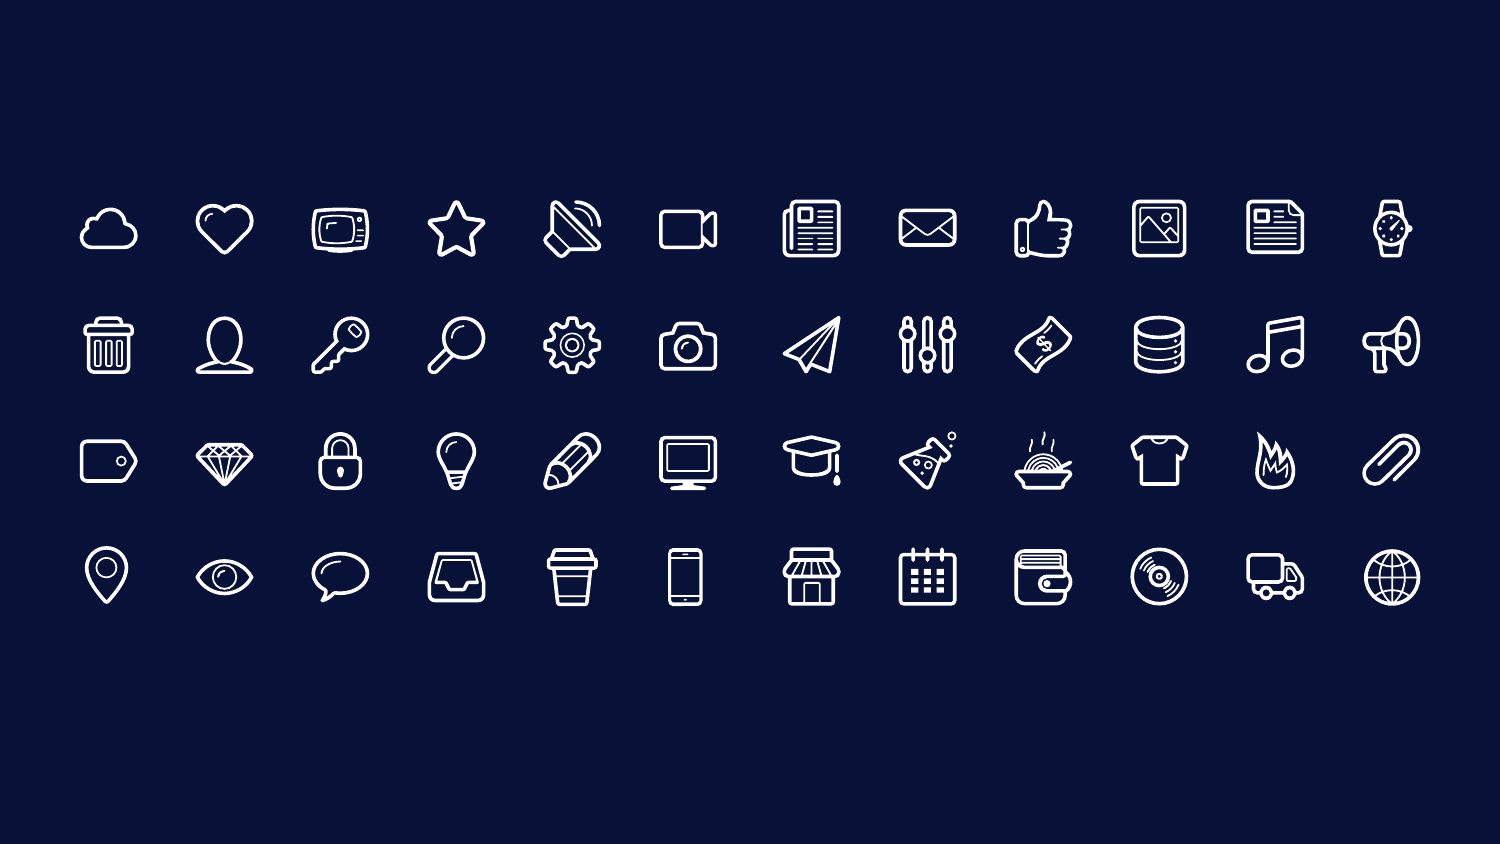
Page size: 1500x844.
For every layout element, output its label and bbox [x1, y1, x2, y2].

text_box [318, 432, 363, 491]
text_box [947, 431, 957, 441]
text_box [1133, 315, 1185, 374]
text_box [898, 437, 952, 490]
text_box [83, 316, 134, 374]
text_box [326, 222, 337, 230]
text_box [211, 564, 238, 590]
text_box [1255, 431, 1296, 490]
text_box [427, 551, 486, 603]
text_box [543, 432, 602, 491]
text_box [1246, 315, 1305, 374]
text_box [1132, 199, 1187, 258]
text_box [79, 207, 138, 250]
text_box [84, 546, 129, 604]
text_box [1014, 549, 1073, 606]
text_box [543, 316, 602, 375]
text_box [546, 548, 598, 607]
text_box [336, 466, 344, 478]
text_box [427, 200, 486, 257]
text_box [311, 207, 370, 253]
text_box [1362, 433, 1421, 486]
text_box [898, 315, 957, 374]
text_box [195, 316, 254, 374]
text_box [217, 570, 226, 578]
text_box [1029, 438, 1033, 453]
text_box [195, 203, 254, 255]
text_box [1014, 315, 1073, 374]
text_box [1014, 199, 1073, 258]
text_box [1262, 456, 1289, 478]
text_box [543, 200, 602, 259]
text_box [659, 209, 718, 250]
text_box [797, 206, 814, 224]
text_box [1362, 315, 1421, 374]
text_box [311, 551, 370, 603]
text_box [318, 214, 356, 245]
text_box [1130, 547, 1189, 606]
text_box [659, 321, 718, 371]
text_box [436, 432, 477, 491]
text_box [356, 216, 363, 223]
text_box [79, 439, 138, 483]
text_box [105, 339, 113, 367]
text_box [1014, 453, 1073, 490]
text_box [668, 548, 703, 606]
text_box [574, 207, 593, 227]
text_box [782, 199, 841, 258]
text_box [1050, 438, 1055, 453]
text_box [115, 339, 123, 367]
text_box [574, 200, 602, 228]
text_box [835, 453, 839, 474]
text_box [1041, 431, 1046, 446]
text_box [782, 315, 841, 374]
text_box [782, 547, 841, 606]
text_box [898, 208, 957, 247]
text_box [311, 316, 370, 374]
text_box [782, 435, 841, 477]
text_box [204, 212, 214, 222]
text_box [434, 559, 479, 592]
text_box [427, 316, 486, 375]
text_box [1246, 553, 1305, 601]
text_box [912, 458, 921, 467]
text_box [93, 339, 102, 367]
text_box [195, 559, 254, 596]
text_box [195, 442, 254, 487]
text_box [898, 547, 957, 606]
text_box [1130, 435, 1189, 486]
text_box [659, 435, 718, 491]
text_box [347, 323, 363, 338]
text_box [1373, 199, 1413, 258]
text_box [833, 474, 841, 486]
text_box [1246, 199, 1305, 255]
text_box [1364, 549, 1421, 606]
text_box [923, 460, 933, 470]
